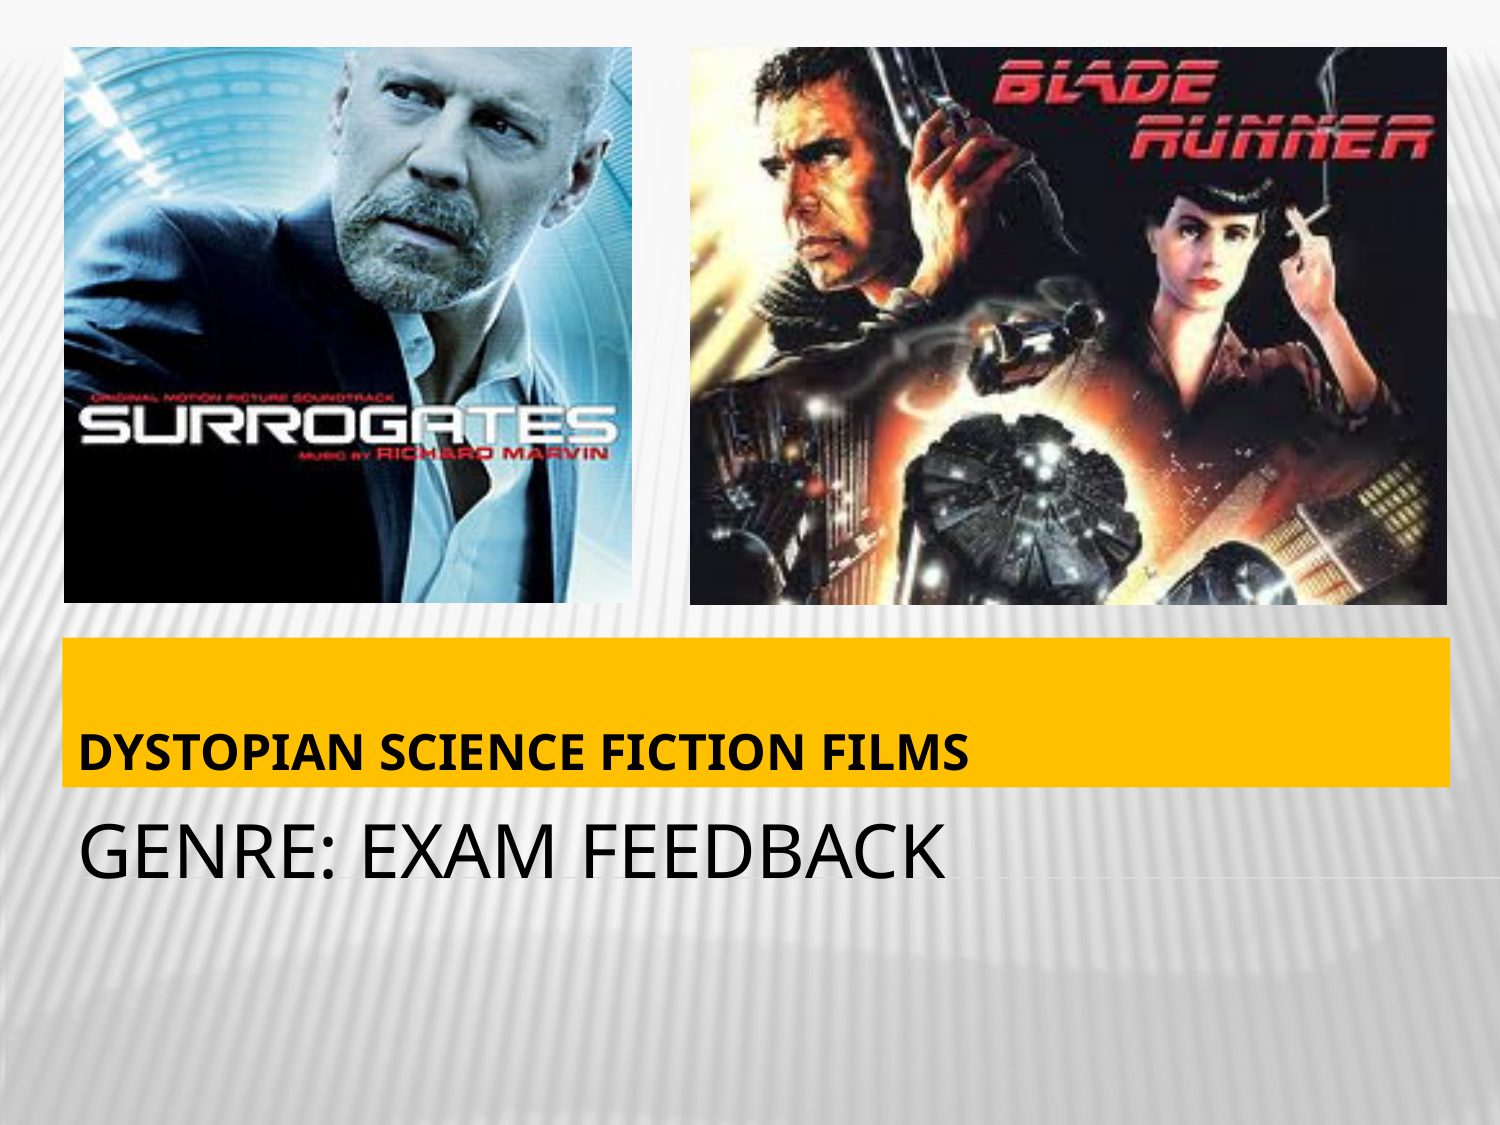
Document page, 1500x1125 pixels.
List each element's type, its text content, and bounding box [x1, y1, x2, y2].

picture [690, 46, 1448, 605]
subtitle DYSTOPIAN SCIENCE FICTION FILMS [62, 637, 1450, 788]
picture [64, 46, 633, 603]
title GENRE: EXAM FEEDBACK [62, 796, 1450, 997]
